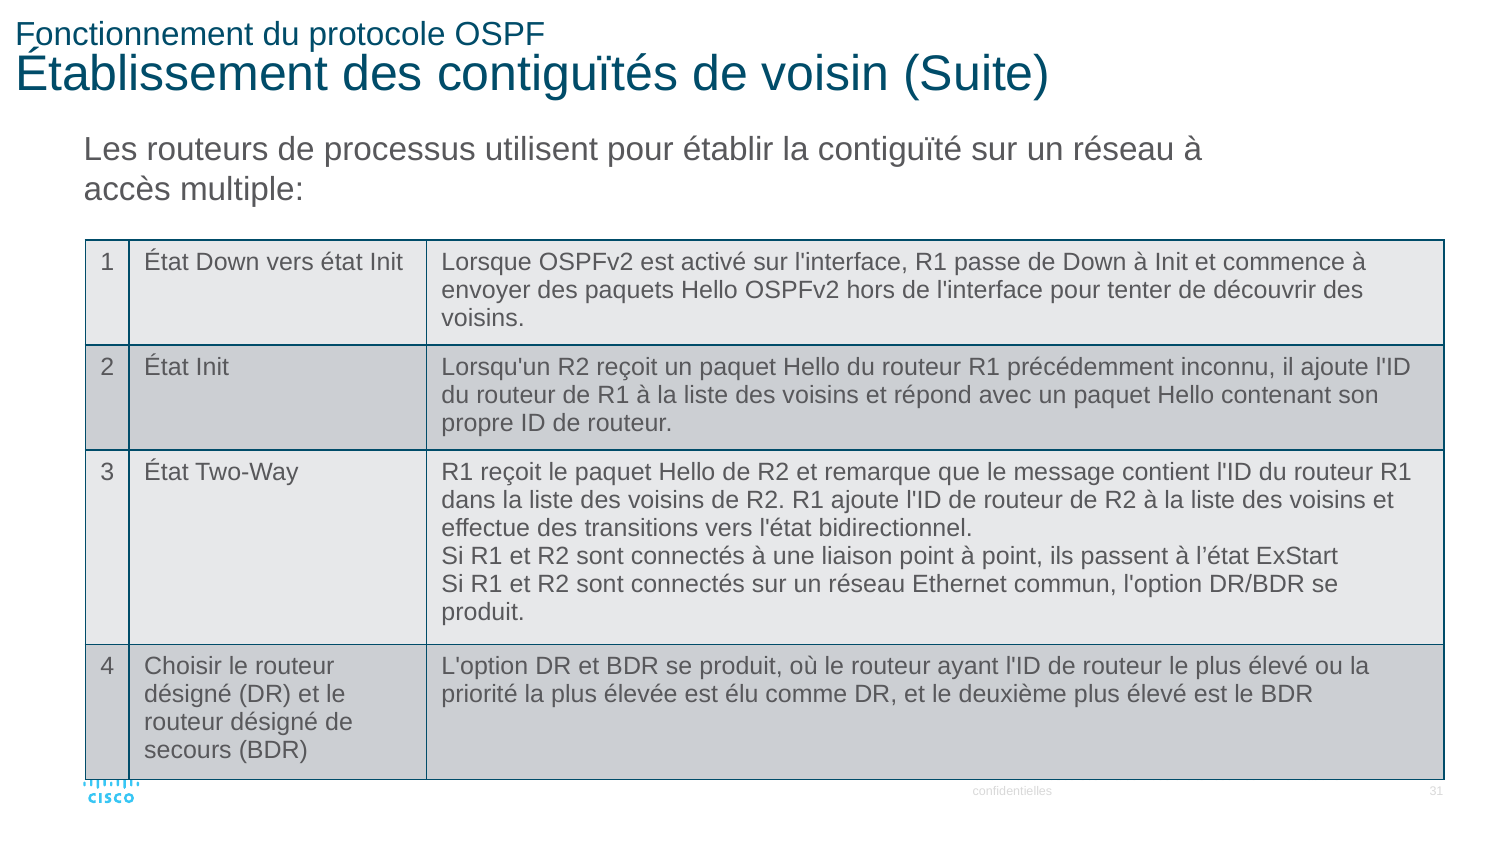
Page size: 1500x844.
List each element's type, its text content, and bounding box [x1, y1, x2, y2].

table_cell Lorsqu'un R2 reçoit un paquet Hello du routeur R1 précédemment inconnu, il ajoute l'ID du routeur de R1 à la liste des voisins et répond avec un paquet Hello contenant son propre ID de routeur. [427, 346, 1443, 449]
table_cell État Init [130, 346, 426, 449]
table_cell Choisir le routeur désigné (DR) et le routeur désigné de secours (BDR) [130, 645, 426, 779]
table_cell R1 reçoit le paquet Hello de R2 et remarque que le message contient l'ID du routeur R1 dans la liste des voisins de R2. R1 ajoute l'ID de routeur de R2 à la liste des voisins et effectue des transitions vers l'état bidirectionnel. Si R1 et R2 sont connectés à une liaison point à point, ils passent à l’état ExStart Si R1 et R2 sont connectés sur un réseau Ethernet commun, l'option DR/BDR se produit. [427, 451, 1443, 644]
table_cell L'option DR et BDR se produit, où le routeur ayant l'ID de routeur le plus élevé ou la priorité la plus élevée est élu comme DR, et le deuxième plus élevé est le BDR [427, 645, 1443, 779]
table_cell État Two-Way [130, 451, 426, 644]
table_header Lorsque OSPFv2 est activé sur l'interface, R1 passe de Down à Init et commence à envoyer des paquets Hello OSPFv2 hors de l'interface pour tenter de découvrir des voisins. [427, 241, 1443, 344]
title Fonctionnement du protocole OSPF Établissement des contiguïtés de voisin (Suite) [0, 0, 1369, 121]
table_header 1 [86, 241, 128, 344]
table_cell 4 [86, 645, 128, 779]
text_box Les routeurs de processus utilisent pour établir la contiguïté sur un réseau à accès multiple: [68, 120, 1250, 215]
table_header État Down vers état Init [130, 241, 426, 344]
table_cell 2 [86, 346, 128, 449]
table_cell 3 [86, 451, 128, 644]
